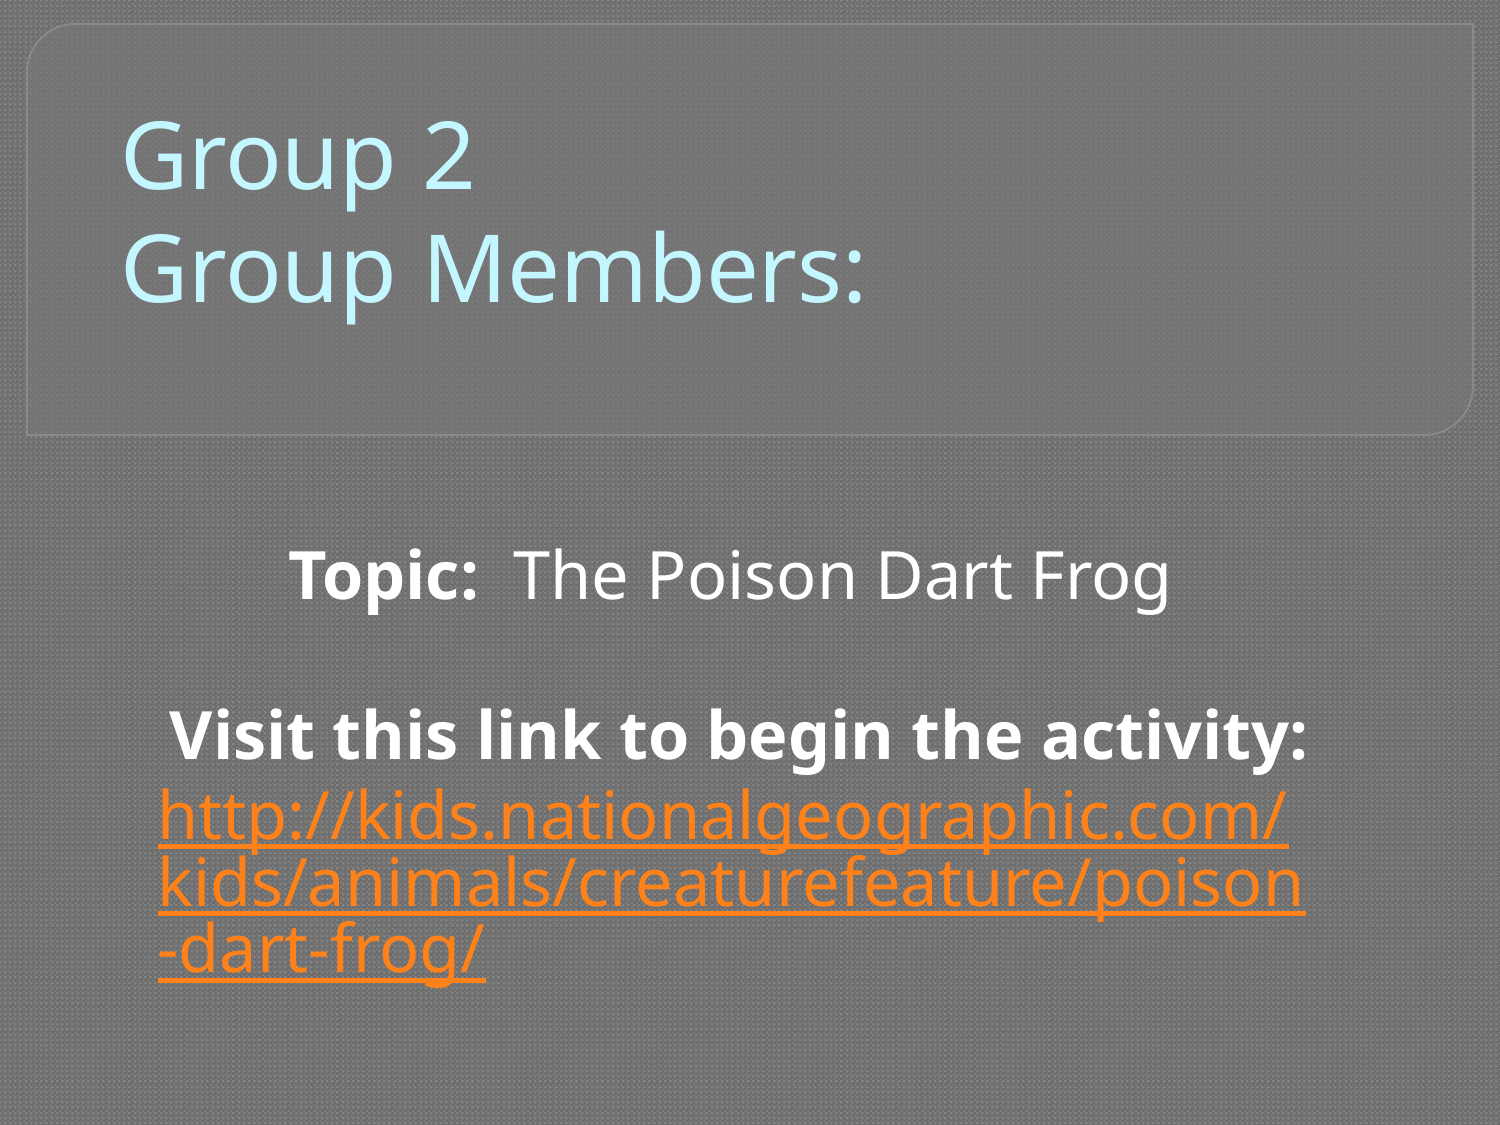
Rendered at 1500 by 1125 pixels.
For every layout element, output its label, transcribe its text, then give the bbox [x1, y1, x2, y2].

title Group 2 Group Members: [112, 87, 1388, 329]
subtitle Topic: The Poison Dart Frog Visit this link to begin the activity: http://kids.nationalgeographic.com/kids/animals/creaturefeature/poison-dart-frog/ [150, 525, 1363, 888]
